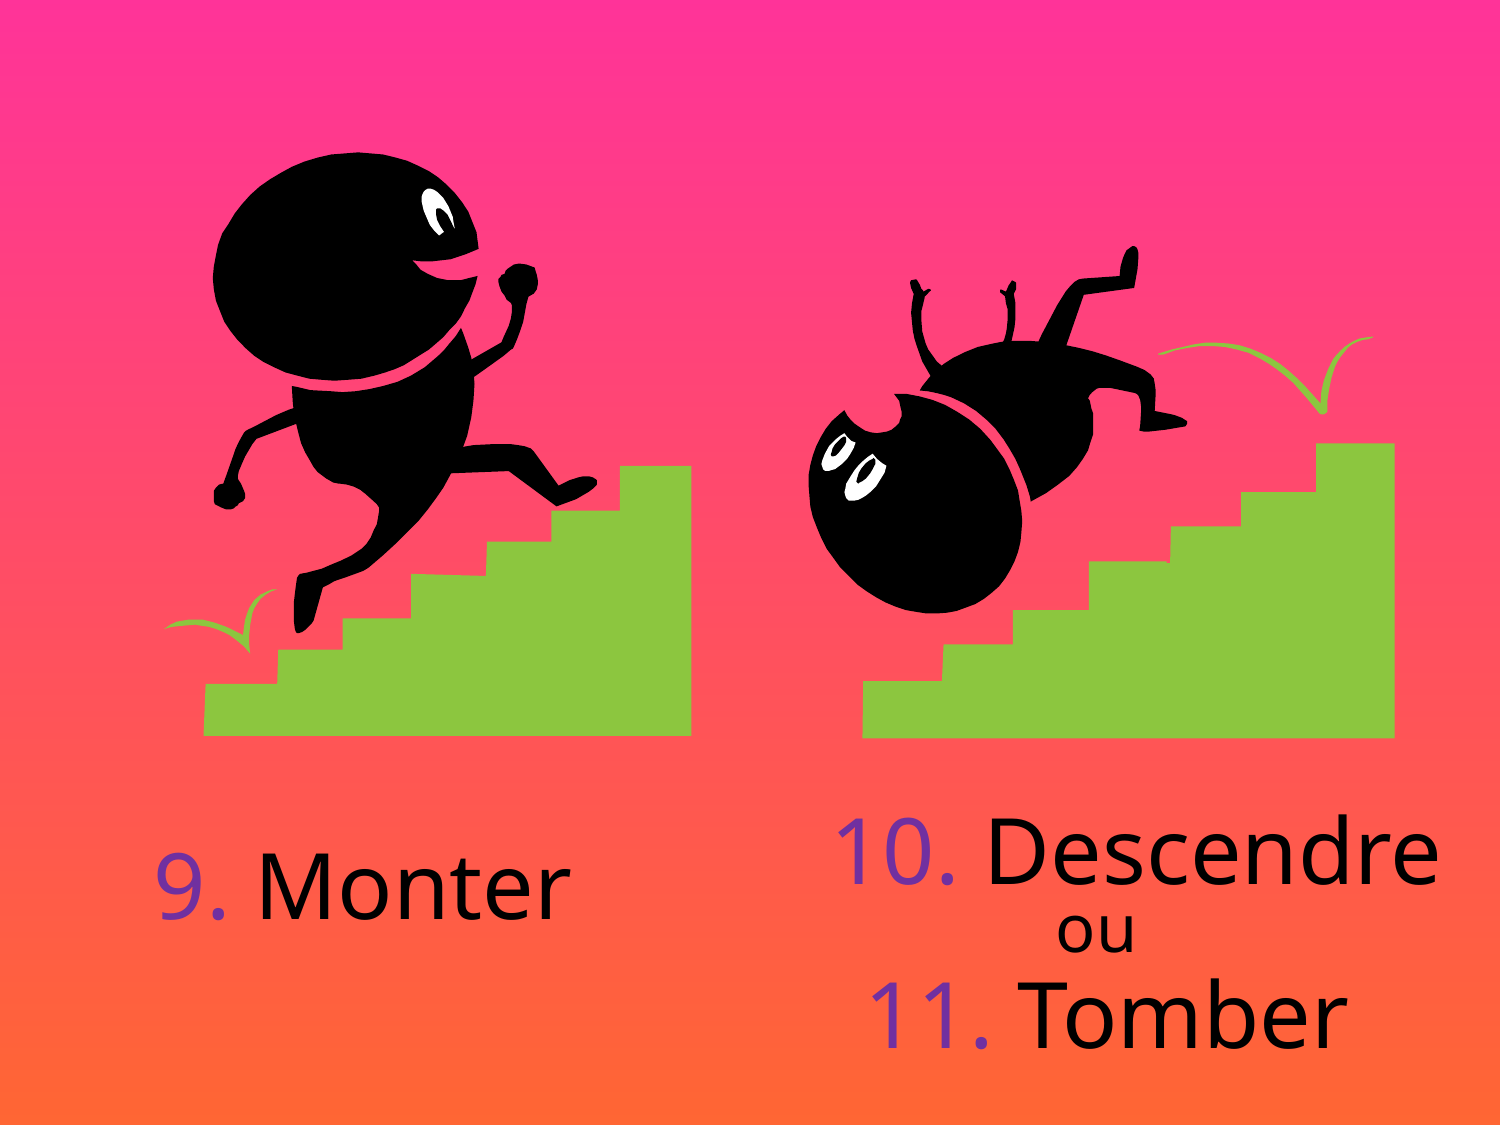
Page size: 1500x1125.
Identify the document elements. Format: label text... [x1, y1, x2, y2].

text_box 11. Tomber [808, 949, 1407, 1114]
text_box 10. Descendre [679, 785, 1500, 950]
text_box ou [1041, 878, 1196, 974]
picture [163, 152, 692, 736]
picture [808, 245, 1395, 739]
text_box 9. Monter [105, 820, 622, 985]
